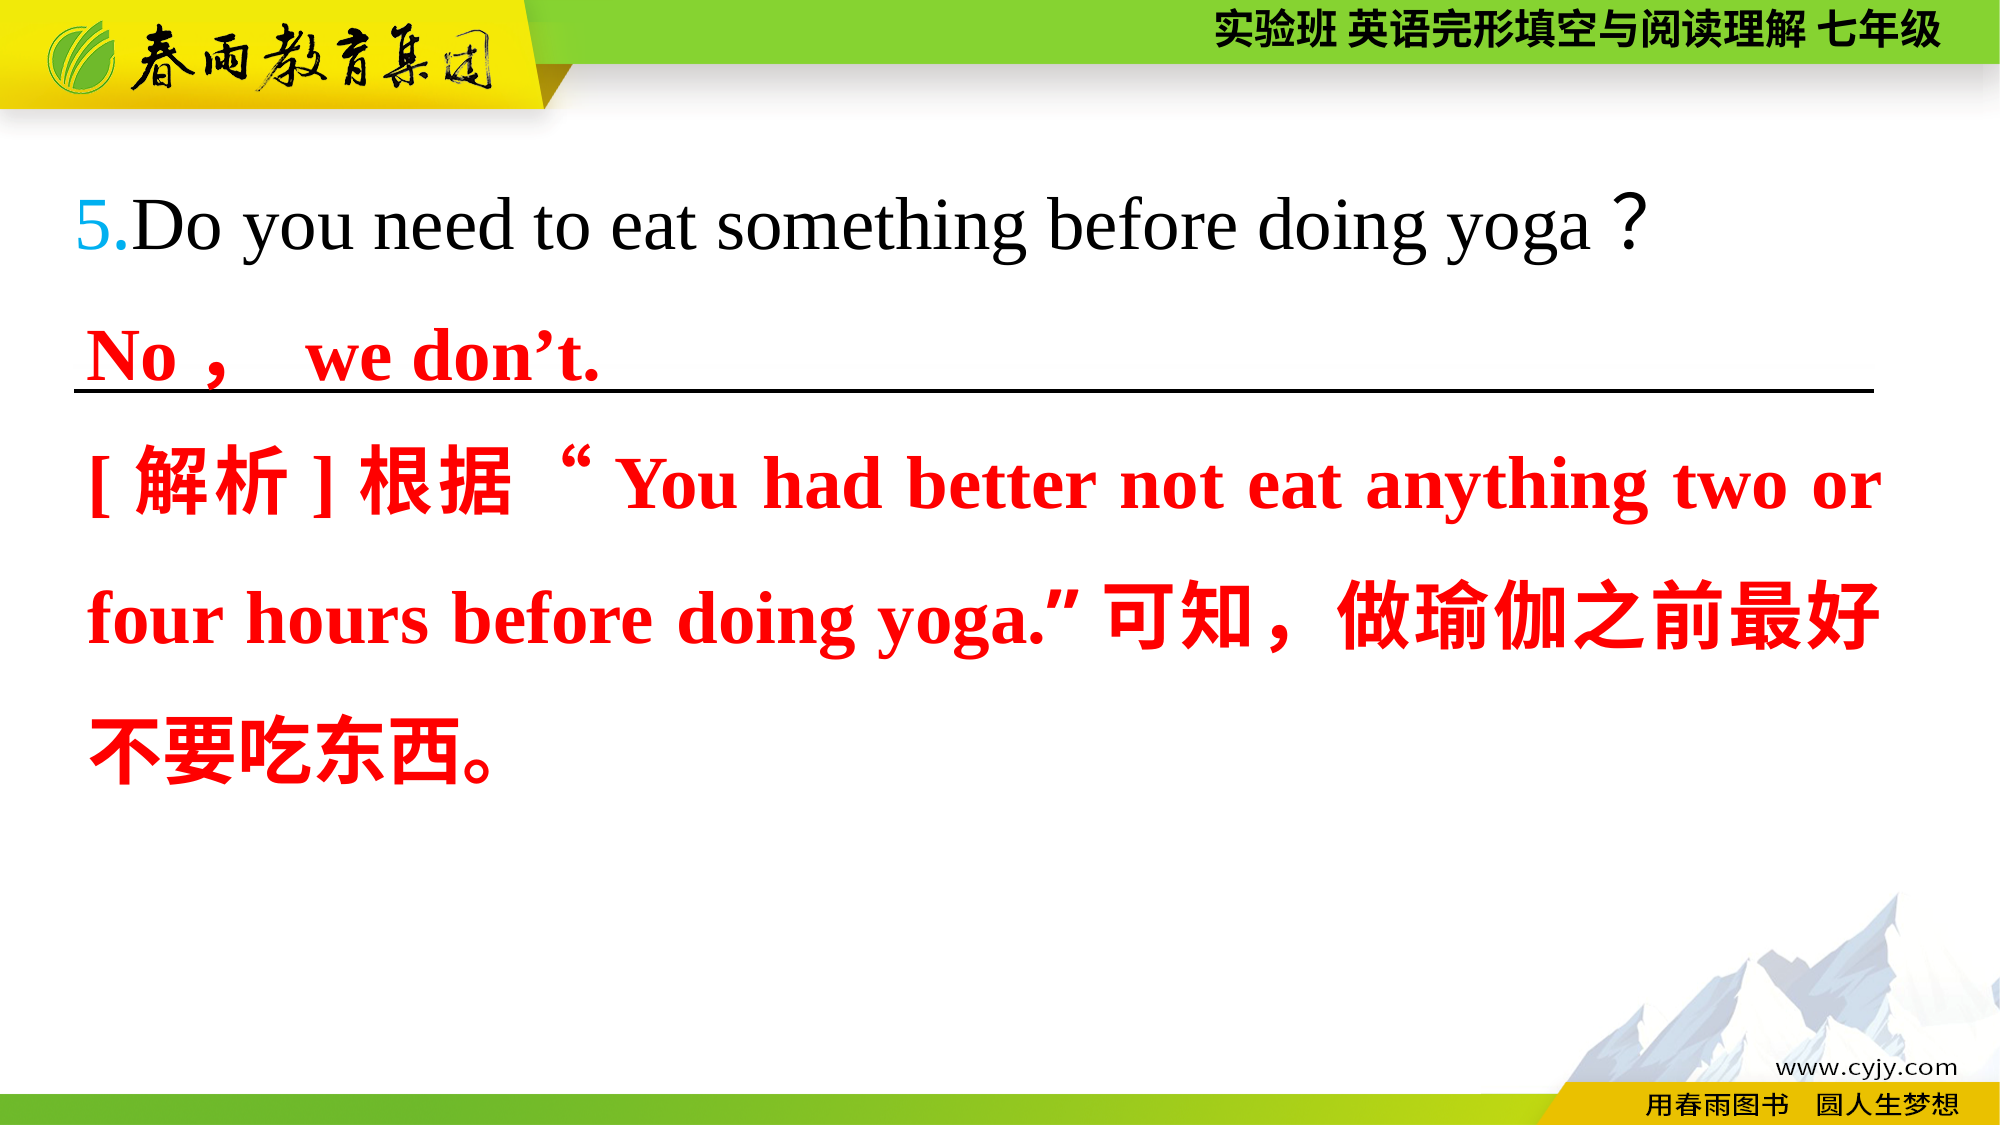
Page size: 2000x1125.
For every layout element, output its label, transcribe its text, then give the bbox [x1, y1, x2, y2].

picture [0, 0, 2000, 1125]
text_box No， we don’t. [71, 253, 1899, 403]
text_box [解析]根据“You had better not eat anything two or four hours before doing yoga.”可知，做瑜伽之前最好不要吃东西。 [72, 380, 1898, 801]
list 5.Do you need to eat something before doing yoga？ ———————————————————————— [59, 122, 1944, 411]
